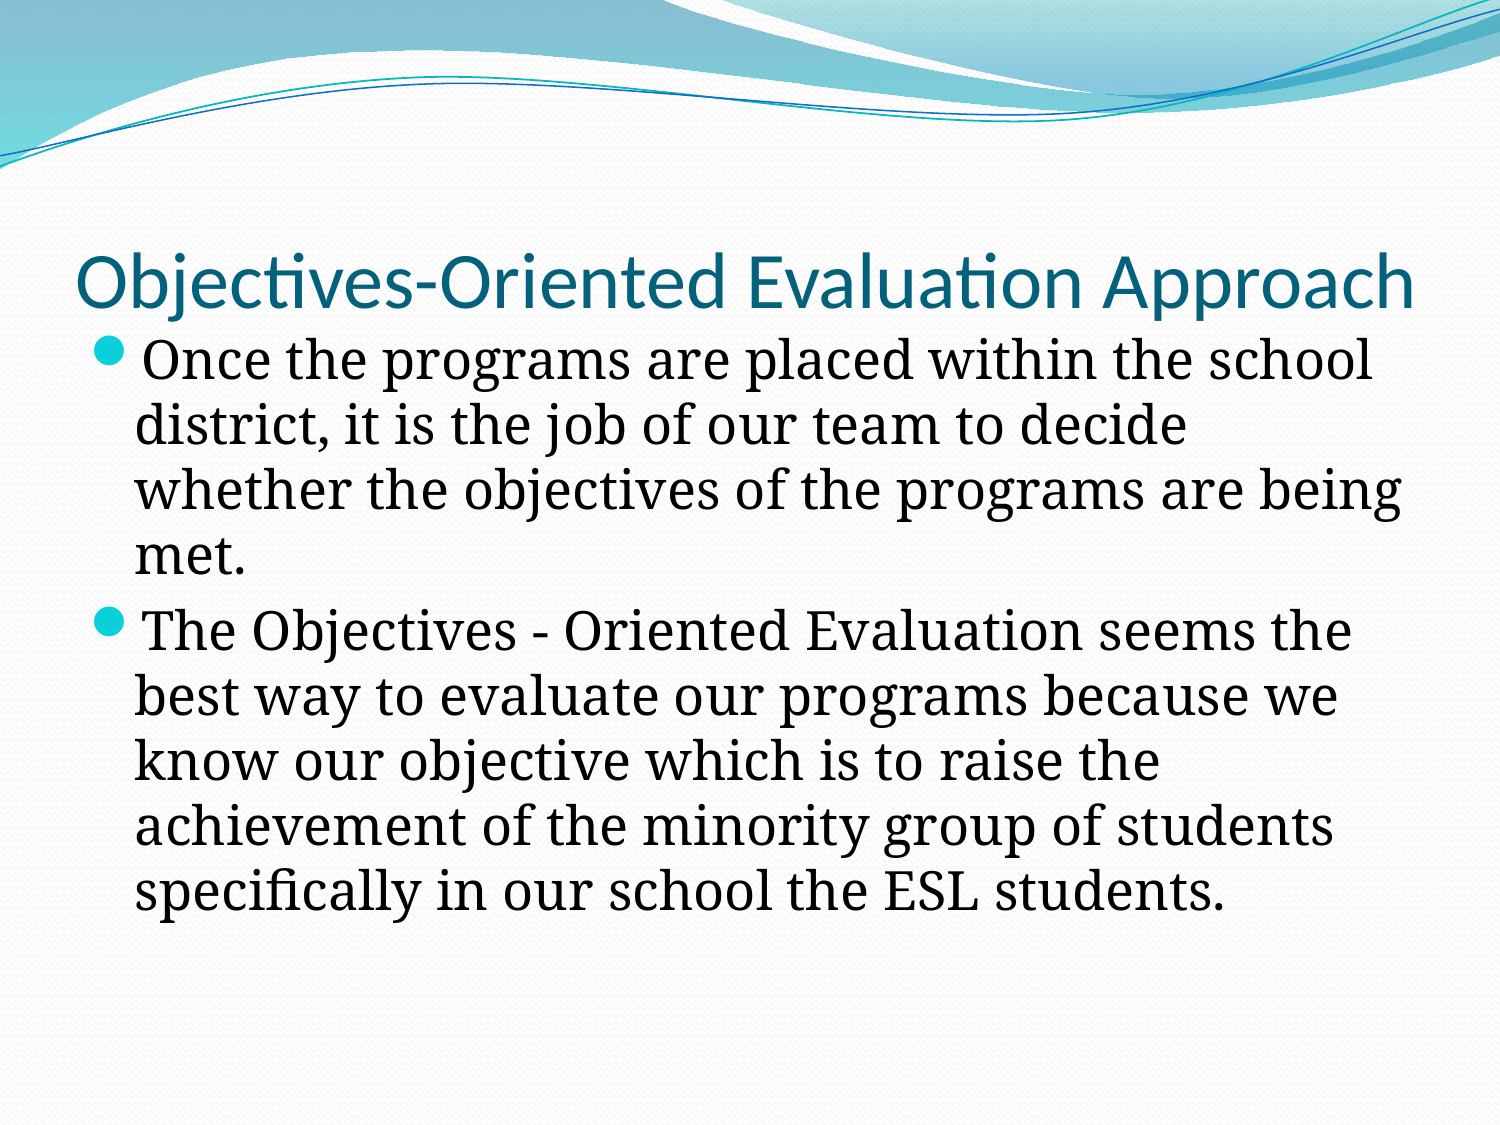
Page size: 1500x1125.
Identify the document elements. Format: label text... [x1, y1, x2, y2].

list Once the programs are placed within the school district, it is the job of our team to decide whether the objectives of the programs are being met. The Objectives - Oriented Evaluation seems the best way to evaluate our programs because we know our objective which is to raise the achievement of the minority group of students specifically in our school the ESL students. [75, 317, 1425, 1038]
title Objectives-Oriented Evaluation Approach [75, 137, 1425, 317]
